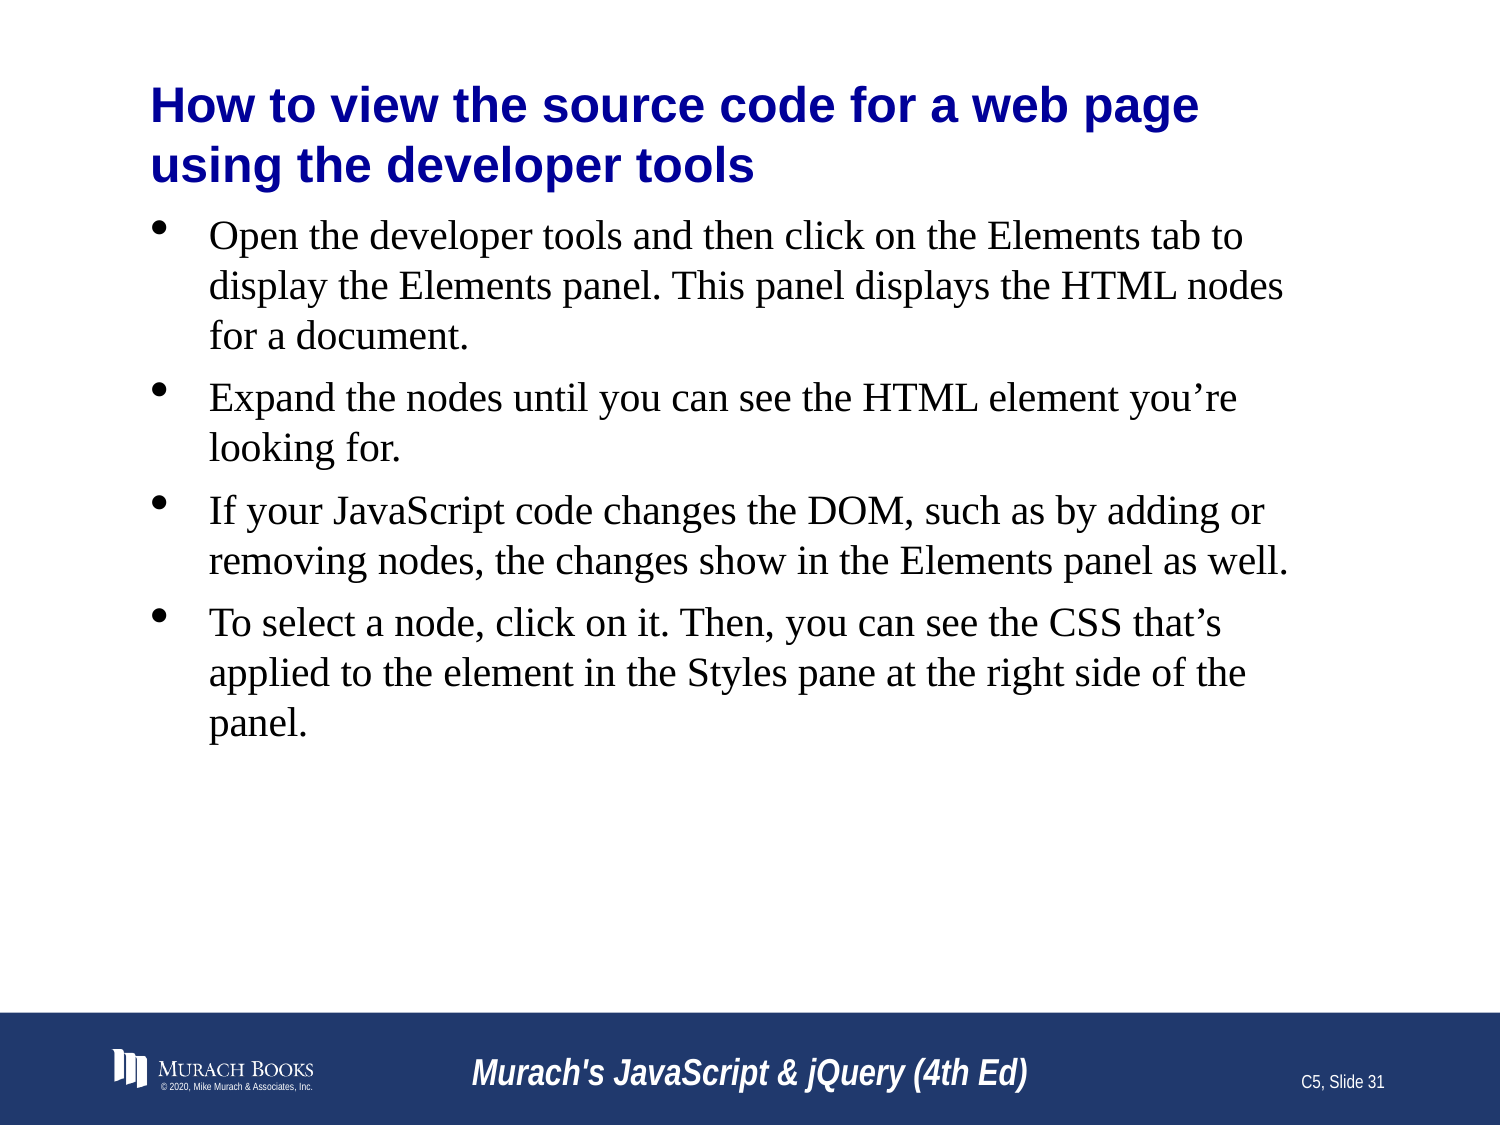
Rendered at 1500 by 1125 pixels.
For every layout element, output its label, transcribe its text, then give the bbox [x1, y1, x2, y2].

slide_number Murach's JavaScript & jQuery (4th Ed) [463, 1025, 1050, 1100]
list Open the developer tools and then click on the Elements tab to display the Elements panel. This panel displays the HTML nodes for a document. Expand the nodes until you can see the HTML element you’re looking for. If your JavaScript code changes the DOM, such as by adding or removing nodes, the changes show in the Elements panel as well. To select a node, click on it. Then, you can see the CSS that’s applied to the element in the Styles pane at the right side of the panel. [137, 200, 1350, 1000]
footer © 2020, Mike Murach & Associates, Inc. [12, 1025, 463, 1100]
slide_number C5, Slide 31 [1087, 1025, 1400, 1100]
title How to view the source code for a web page using the developer tools [150, 72, 1350, 194]
